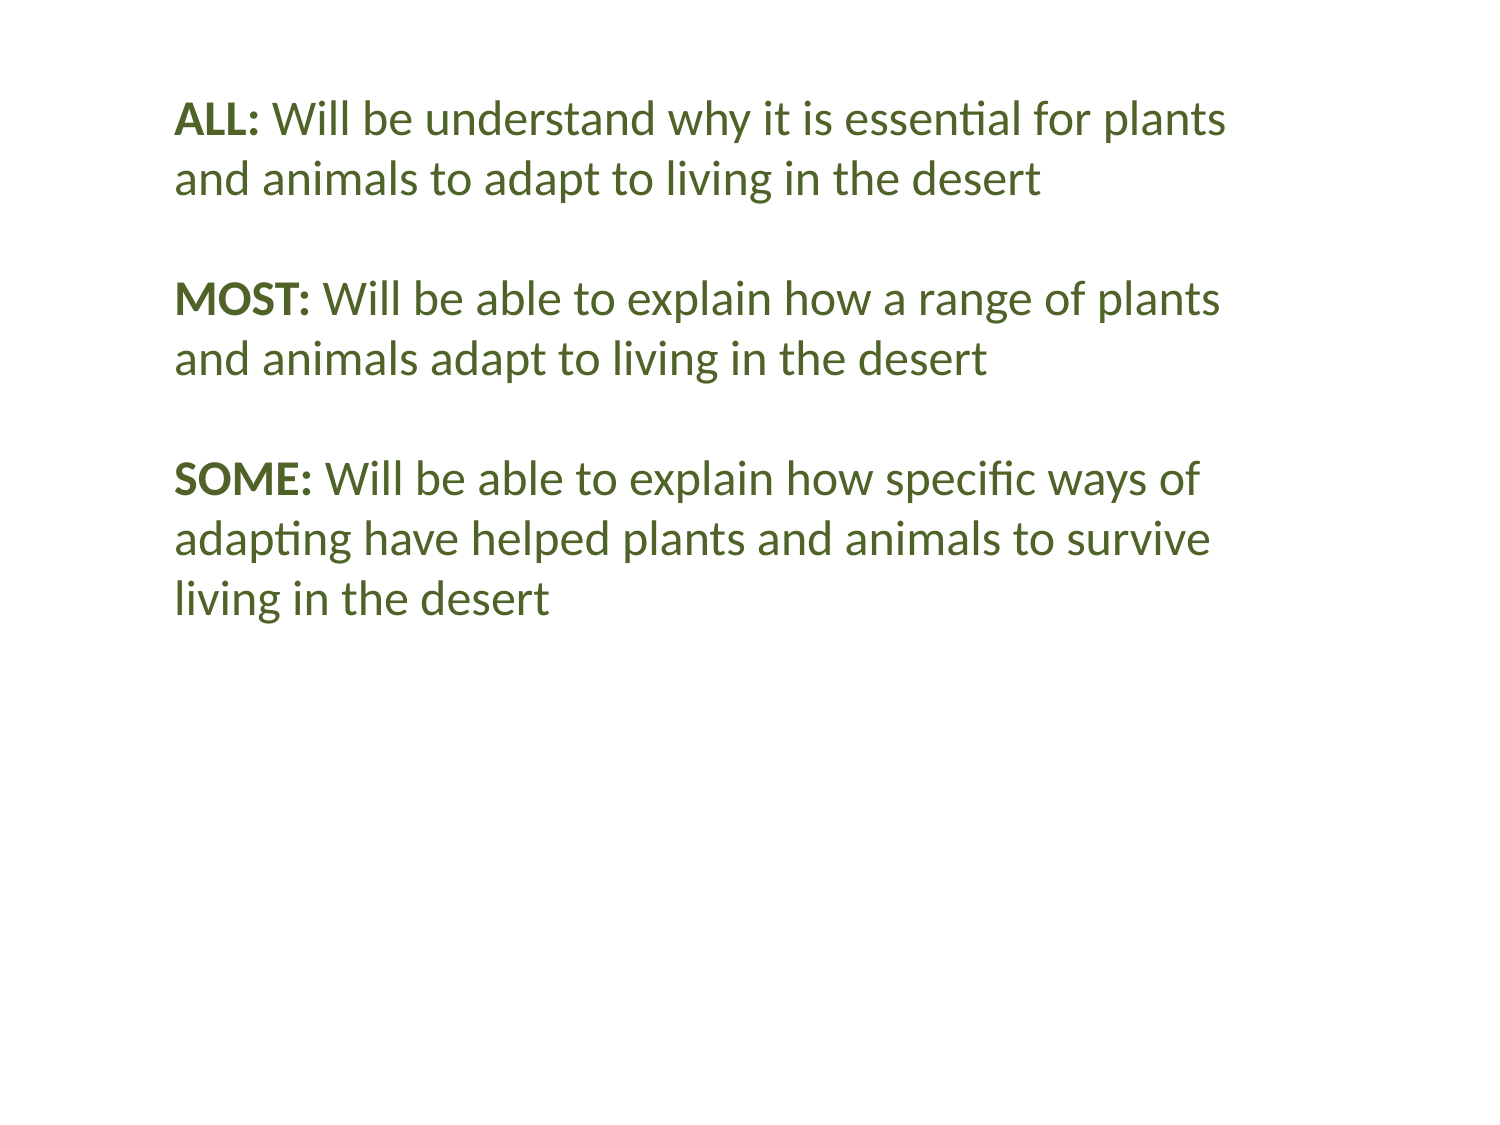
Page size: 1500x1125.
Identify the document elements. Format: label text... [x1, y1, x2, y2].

text_box ALL: Will be understand why it is essential for plants and animals to adapt to living in the desert MOST: Will be able to explain how a range of plants and animals adapt to living in the desert SOME: Will be able to explain how specific ways of adapting have helped plants and animals to survive living in the desert [159, 78, 1247, 693]
